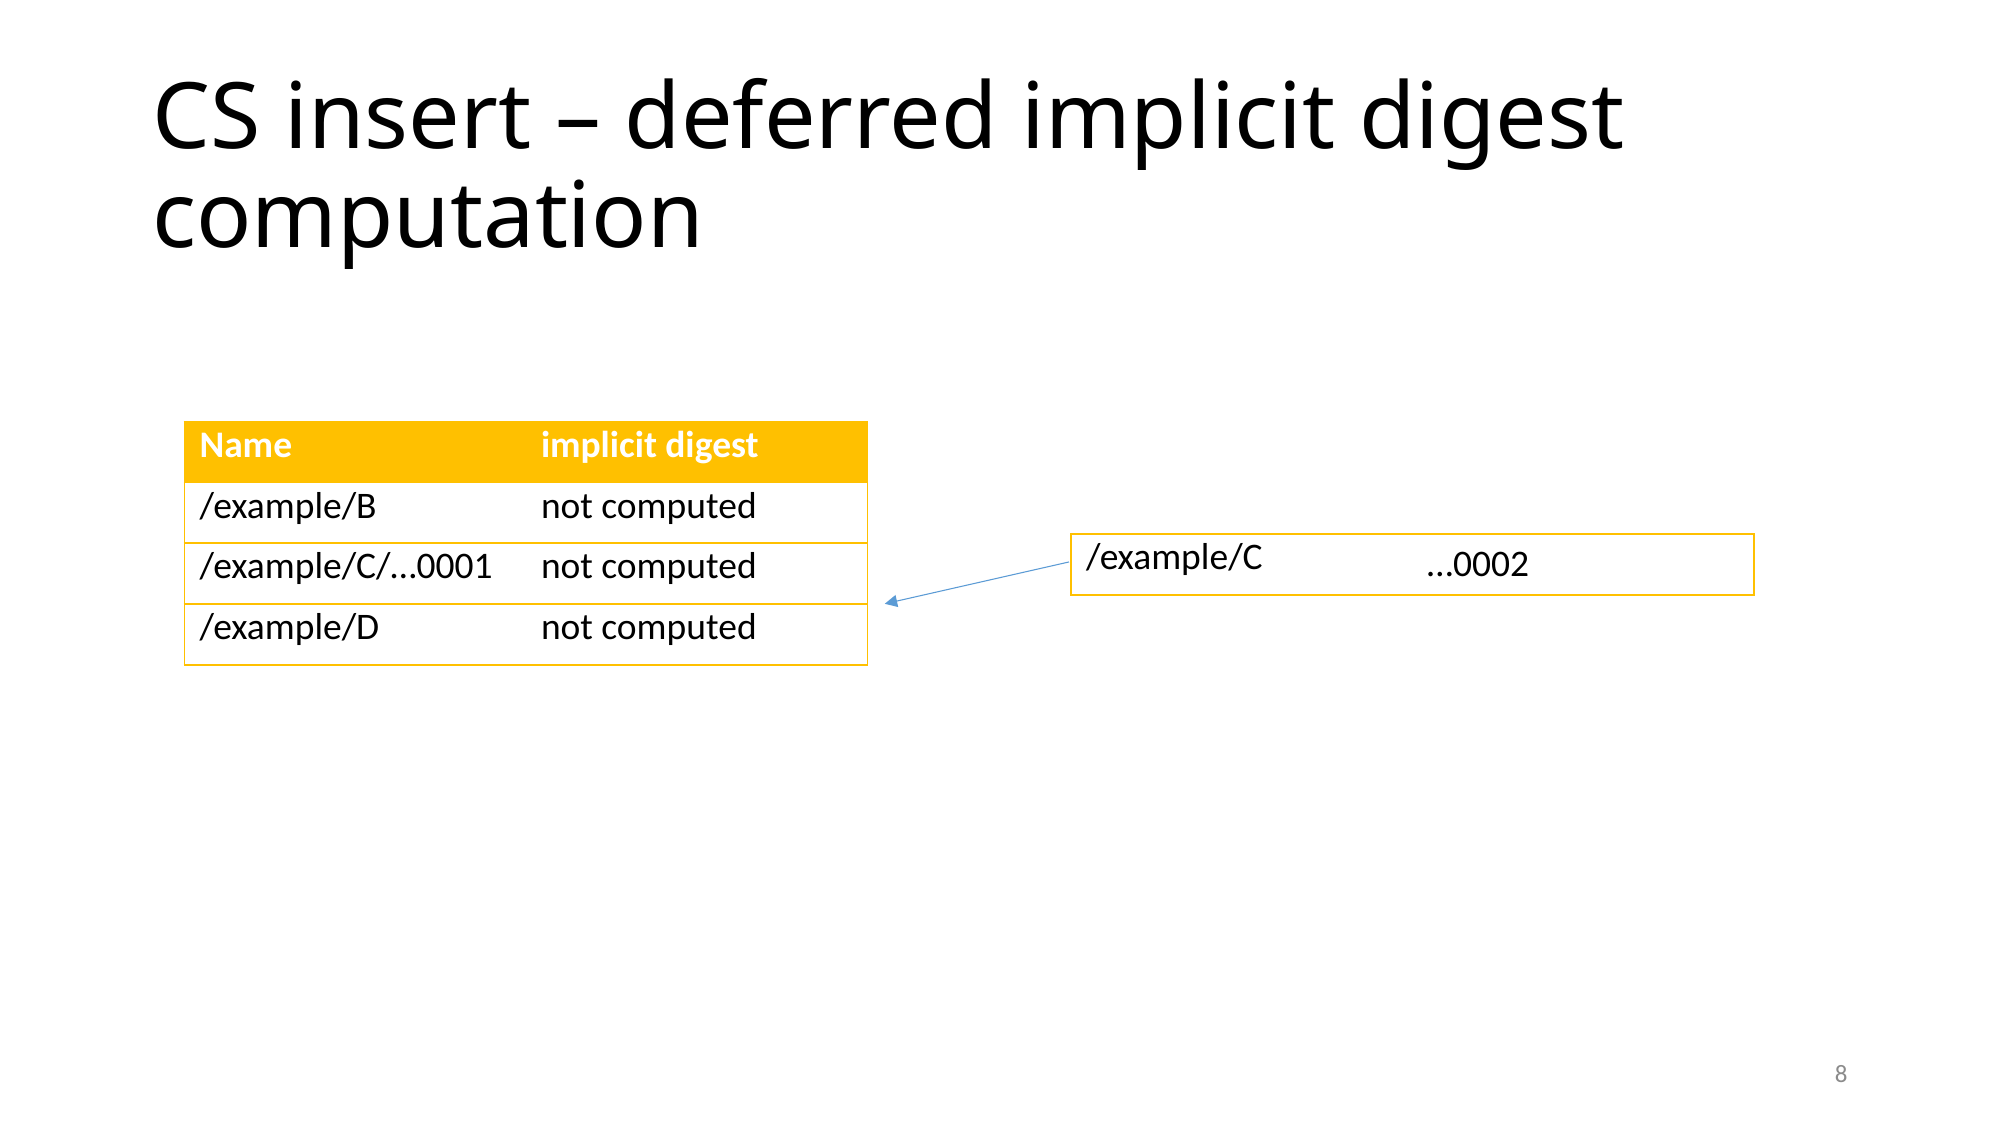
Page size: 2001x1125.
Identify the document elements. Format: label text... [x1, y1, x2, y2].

table_cell /example/C/…0001 [185, 544, 526, 603]
table_header implicit digest [526, 423, 867, 482]
slide_number 8 [1412, 1042, 1863, 1103]
title CS insert – deferred implicit digest computation [137, 59, 1863, 278]
table_header Name [185, 423, 526, 482]
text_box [884, 561, 1069, 604]
table_header /example/C [1072, 535, 1412, 594]
table_cell not computed [526, 483, 867, 542]
table_header not computed [1412, 535, 1753, 594]
table_cell not computed [526, 544, 867, 603]
table_cell not computed [526, 605, 867, 664]
table_cell /example/D [185, 605, 526, 664]
text_box …0002 [1411, 536, 1731, 588]
table_cell /example/B [185, 483, 526, 542]
